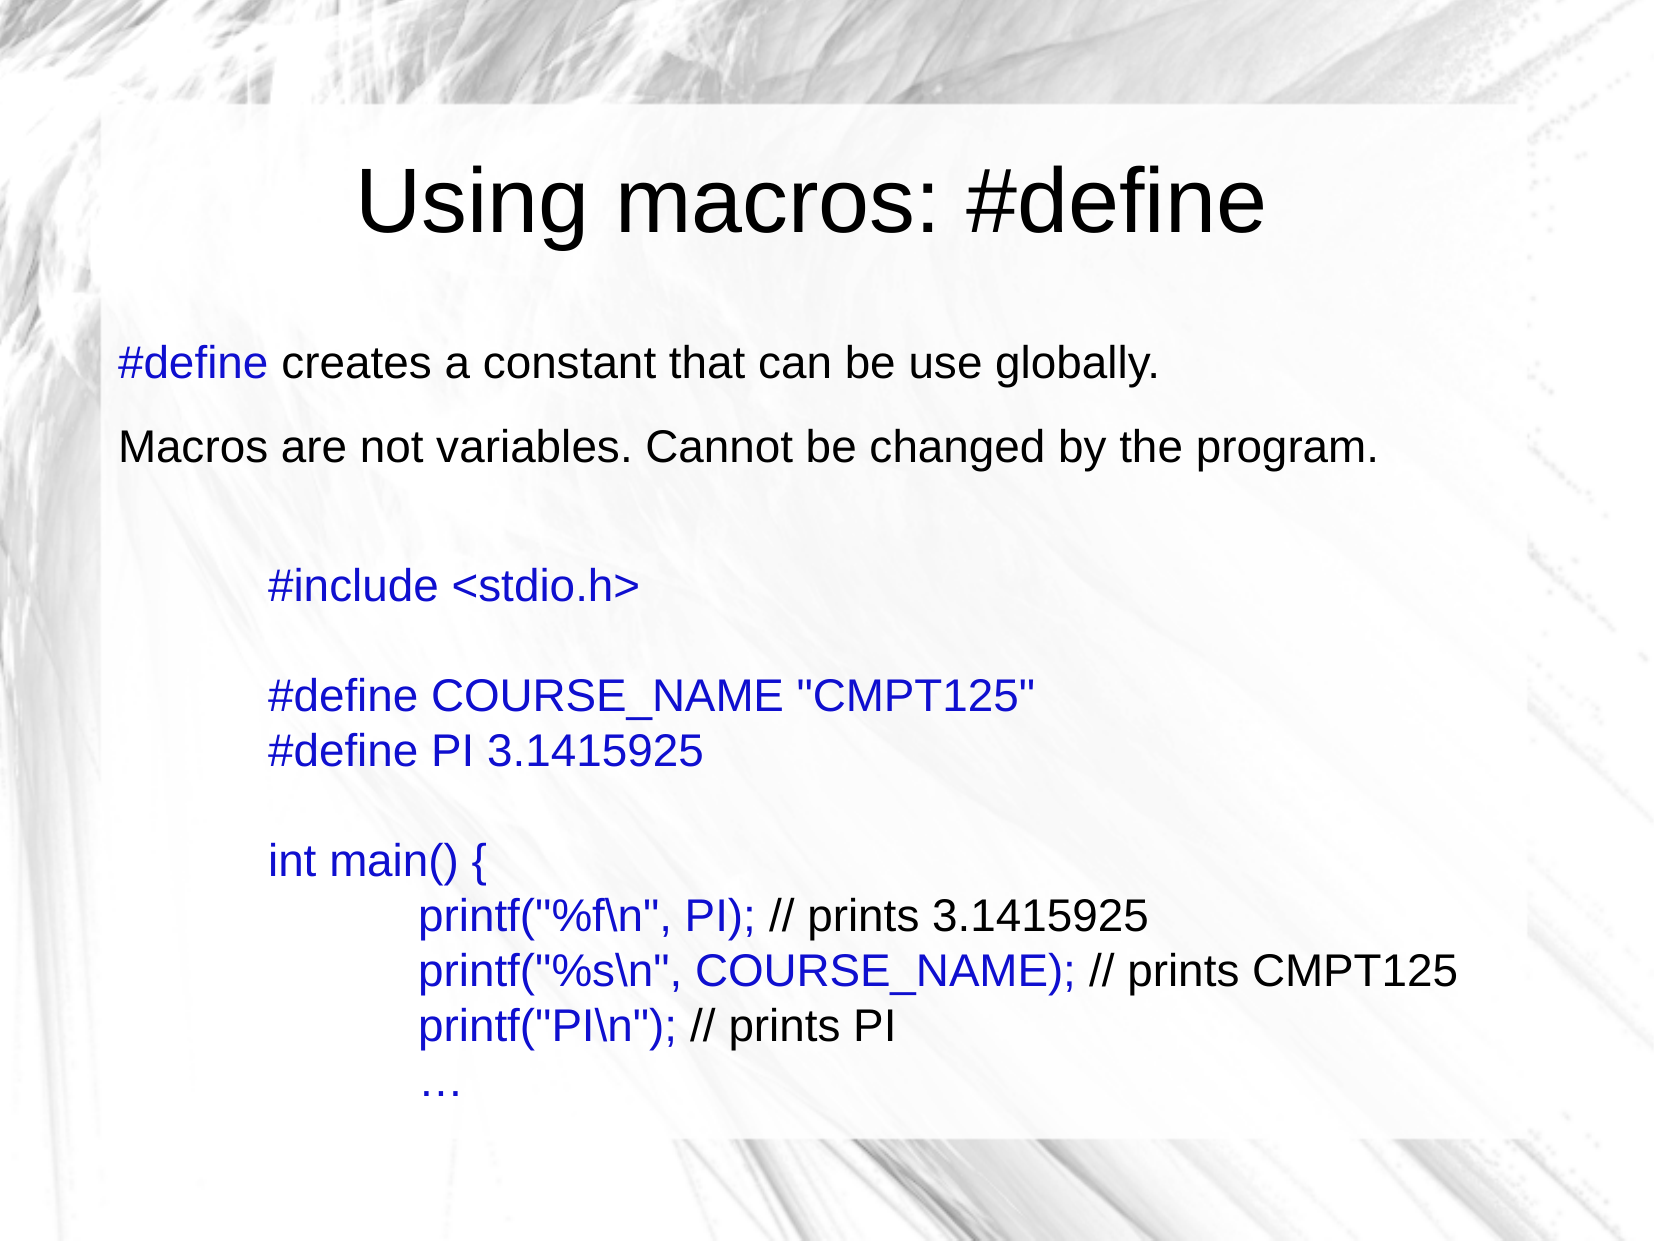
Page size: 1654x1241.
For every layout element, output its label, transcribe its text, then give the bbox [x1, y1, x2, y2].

picture [0, 0, 1654, 1241]
title Using macros: #define [118, 93, 1506, 299]
list #define creates a constant that can be use globally. Macros are not variables. Cannot be changed by the program. #include <stdio.h> #define COURSE_NAME "CMPT125" #define PI 3.1415925 int main() { printf("%f\n", PI); // prints 3.1415925 printf("%s\n", COURSE_NAME); // prints CMPT125 printf("PI\n"); // prints PI … [118, 332, 1571, 1121]
